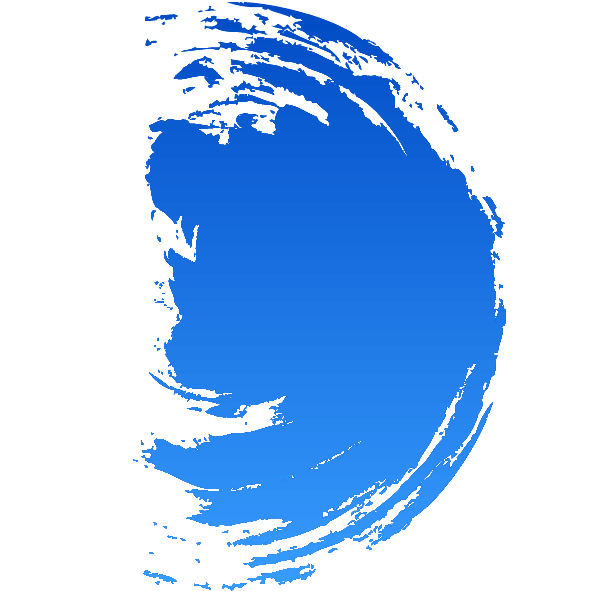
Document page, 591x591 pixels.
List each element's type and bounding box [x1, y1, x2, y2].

text_box [145, 14, 179, 25]
text_box [141, 15, 506, 568]
text_box [247, 563, 316, 585]
text_box [222, 583, 247, 591]
text_box [225, 1, 401, 70]
text_box [198, 5, 216, 13]
text_box [143, 570, 177, 584]
text_box [194, 582, 211, 590]
